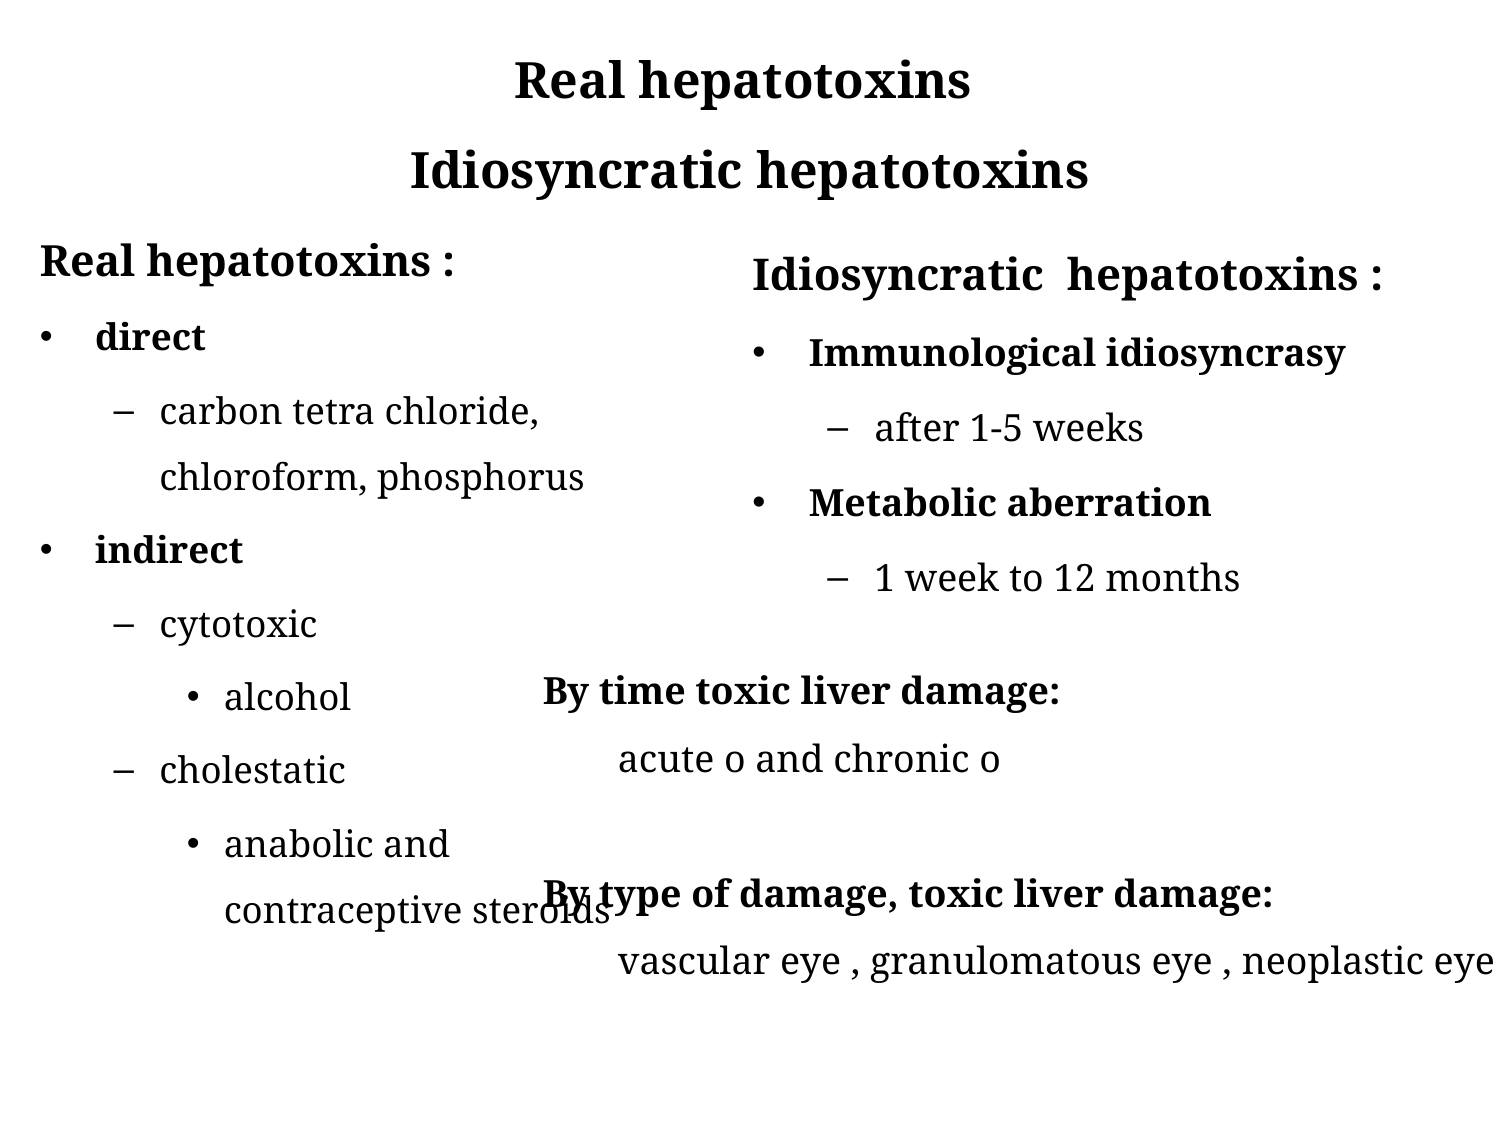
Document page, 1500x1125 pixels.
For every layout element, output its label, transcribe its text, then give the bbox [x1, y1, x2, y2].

list Idiosyncratic hepatotoxins : Immunological idiosyncrasy after 1-5 weeks Metabolic aberration 1 week to 12 months [737, 212, 1463, 637]
text_box By time toxic liver damage: acute o and chronic o By type of damage, toxic liver damage: vascular eye , granulomatous eye , neoplastic eye [528, 637, 1500, 990]
title Real hepatotoxins Idiosyncratic hepatotoxins [75, 45, 1425, 233]
list Real hepatotoxins : direct carbon tetra chloride, chloroform, phosphorus indirect cytotoxic alcohol cholestatic anabolic and contraceptive steroids [24, 200, 688, 943]
